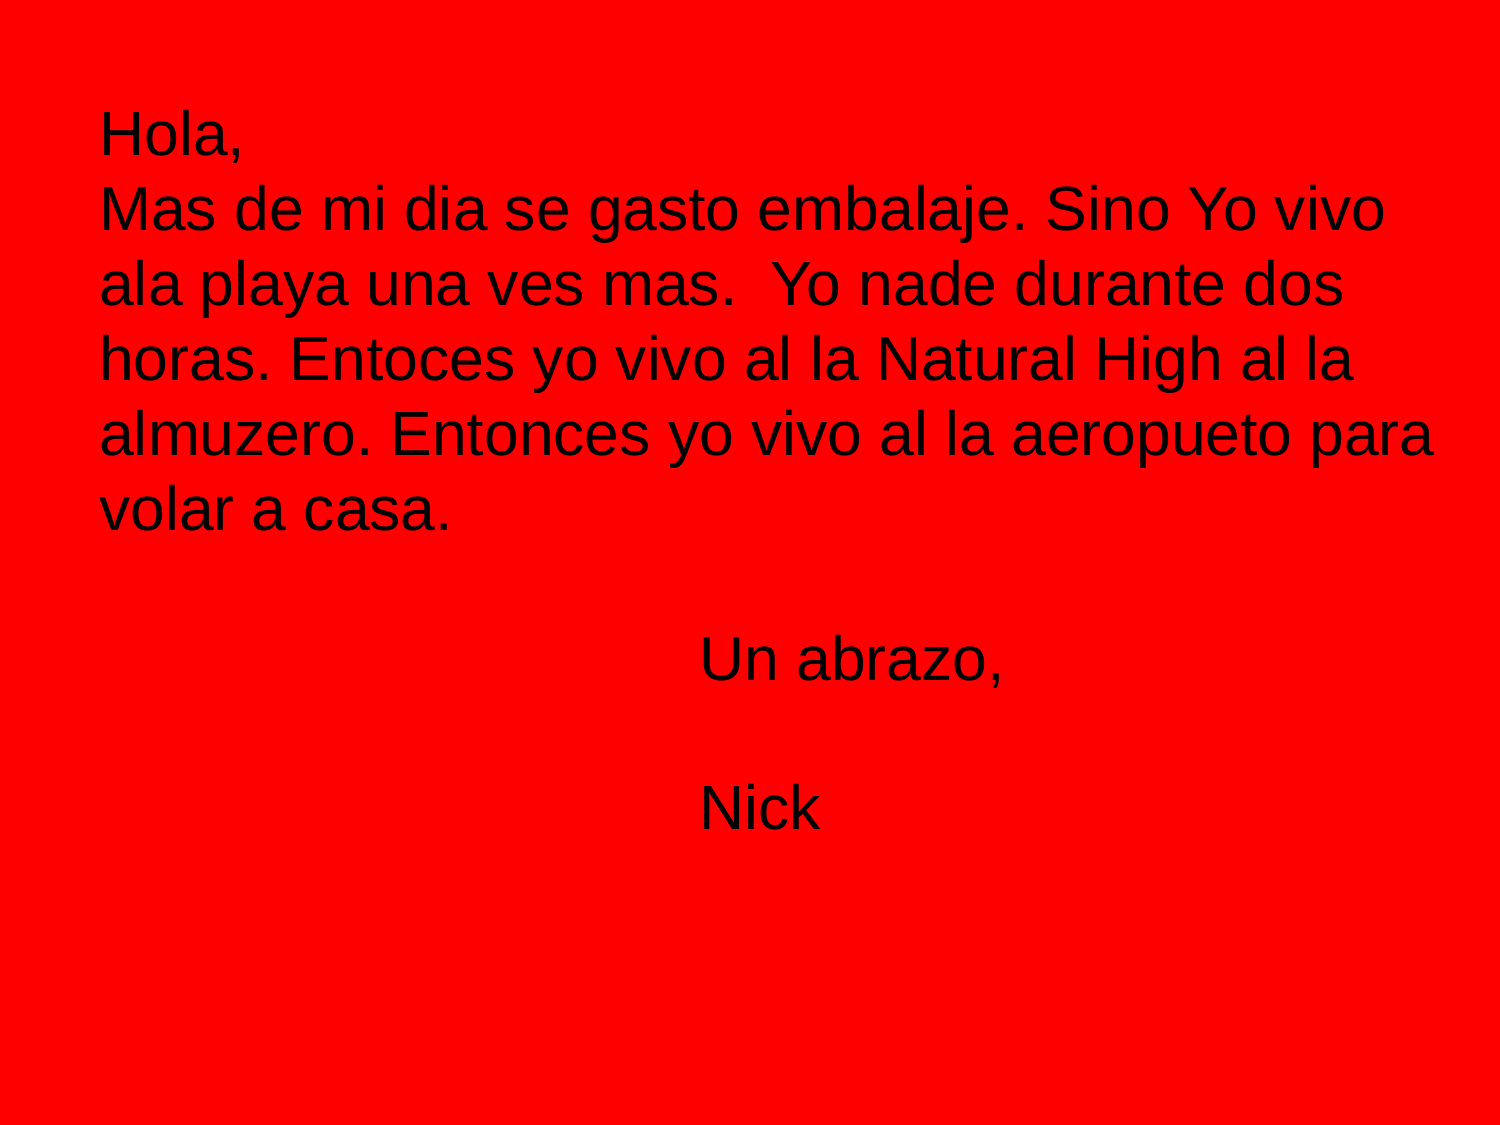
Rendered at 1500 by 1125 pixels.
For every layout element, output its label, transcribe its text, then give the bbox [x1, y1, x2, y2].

text_box Hola, Mas de mi dia se gasto embalaje. Sino Yo vivo ala playa una ves mas. Yo nade durante dos horas. Entoces yo vivo al la Natural High al la almuzero. Entonces yo vivo al la aeropueto para volar a casa. Un abrazo, Nick [84, 77, 1454, 858]
